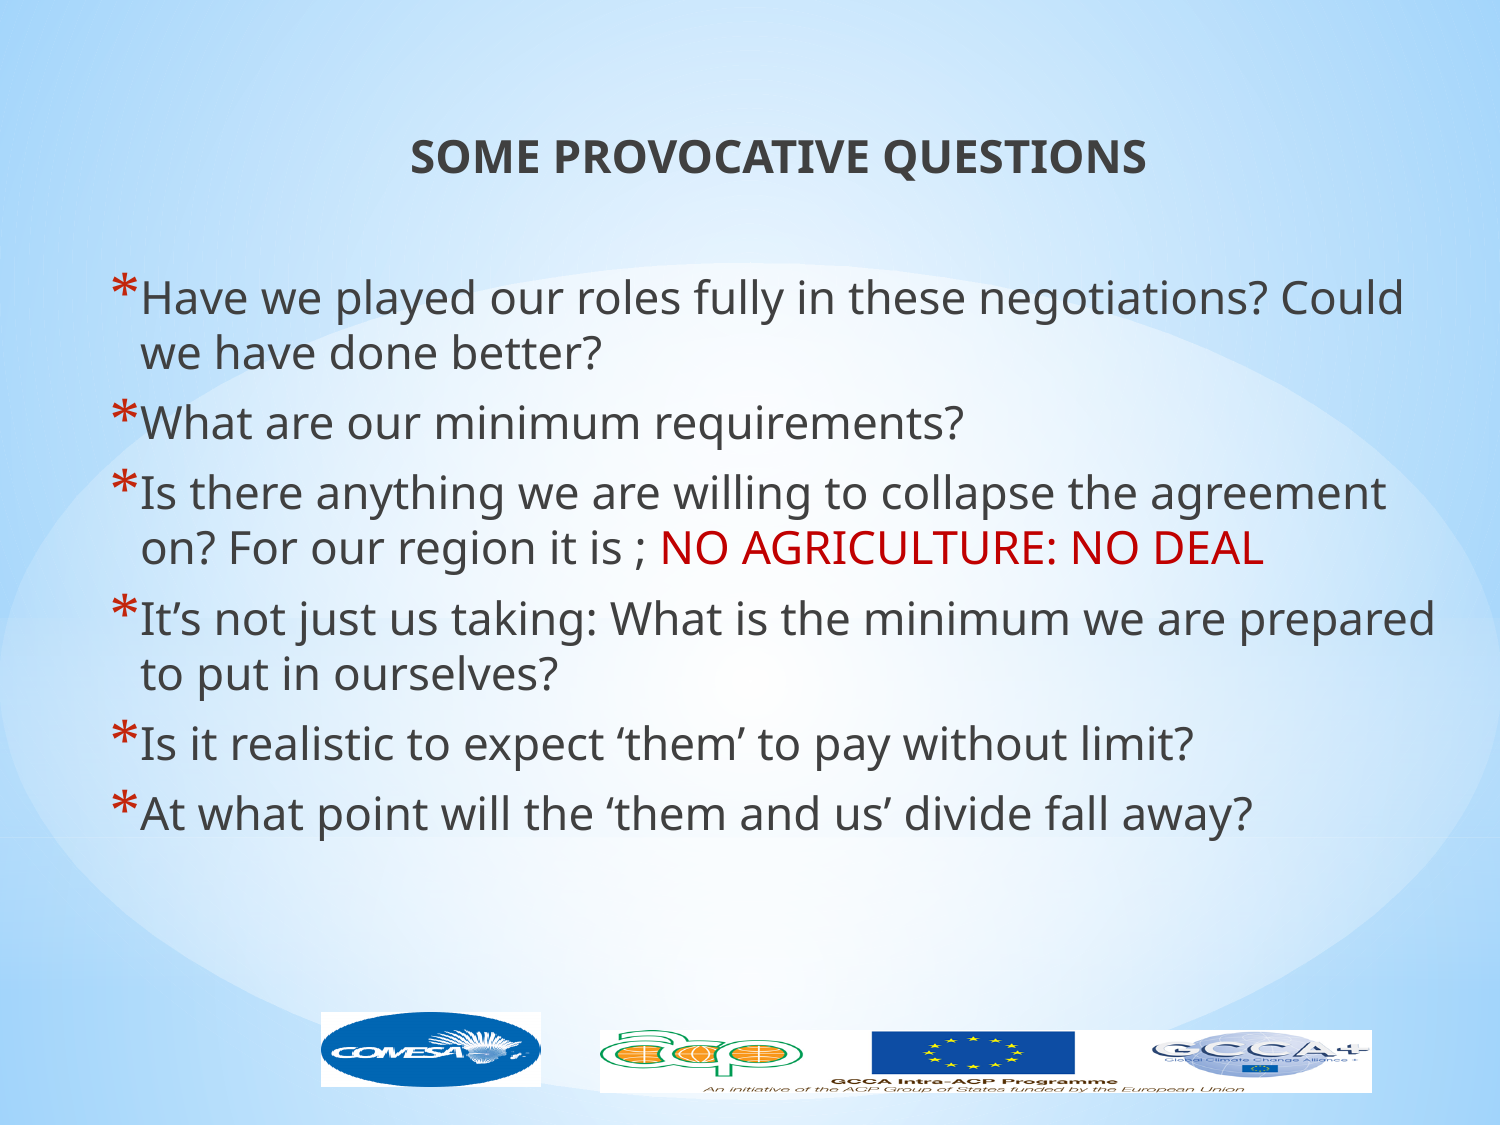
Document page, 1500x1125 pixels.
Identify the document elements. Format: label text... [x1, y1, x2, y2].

picture [599, 1029, 1372, 1093]
list SOME PROVOCATIVE QUESTIONS Have we played our roles fully in these negotiations? Could we have done better? What are our minimum requirements? Is there anything we are willing to collapse the agreement on? For our region it is ; NO AGRICULTURE: NO DEAL It’s not just us taking: What is the minimum we are prepared to put in ourselves? Is it realistic to expect ‘them’ to pay without limit? At what point will the ‘them and us’ divide fall away? [87, 50, 1463, 1050]
picture [321, 1012, 541, 1088]
